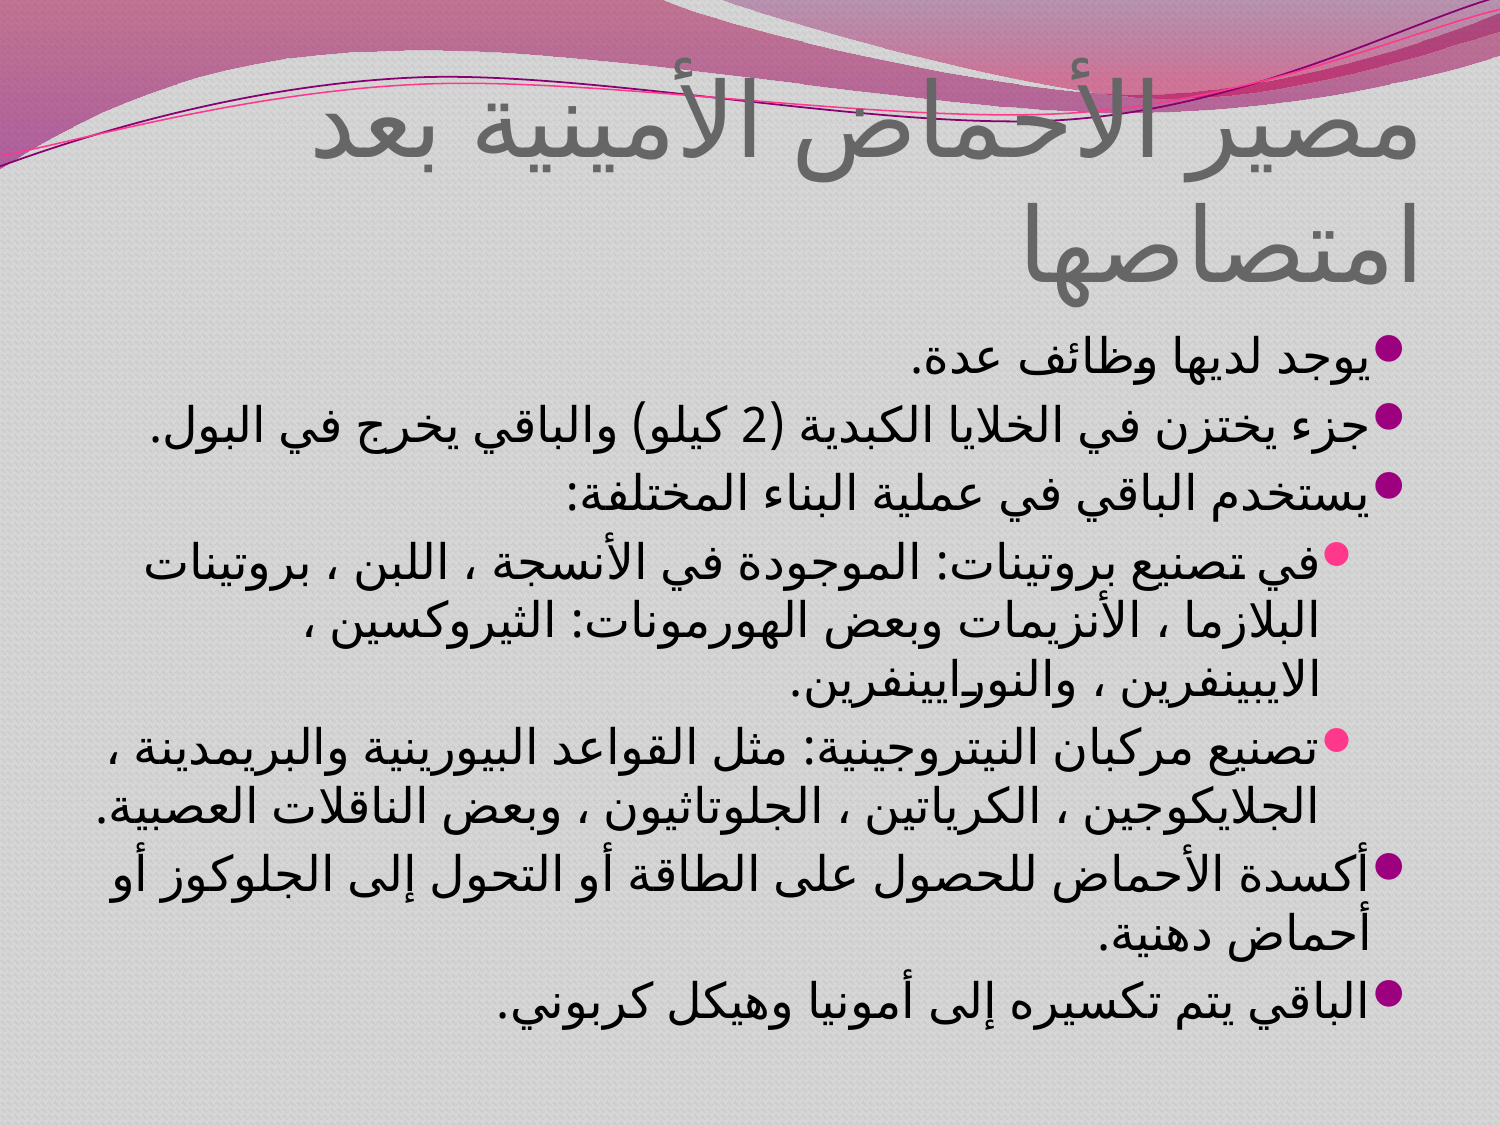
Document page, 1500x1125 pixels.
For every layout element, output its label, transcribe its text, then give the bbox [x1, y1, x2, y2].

title مصير الأحماض الأمينية بعد امتصاصها [75, 115, 1425, 303]
list يوجد لديها وظائف عدة. جزء يختزن في الخلايا الكبدية (2 كيلو) والباقي يخرج في البول. يستخدم الباقي في عملية البناء المختلفة: في تصنيع بروتينات: الموجودة في الأنسجة ، اللبن ، بروتينات البلازما ، الأنزيمات وبعض الهورمونات: الثيروكسين ، الايبينفرين ، والنورايينفرين. تصنيع مركبان النيتروجينية: مثل القواعد البيورينية والبريمدينة ، الجلايكوجين ، الكرياتين ، الجلوتاثيون ، وبعض الناقلات العصبية. أكسدة الأحماض للحصول على الطاقة أو التحول إلى الجلوكوز أو أحماض دهنية. الباقي يتم تكسيره إلى أمونيا وهيكل كربوني. [75, 317, 1425, 1038]
